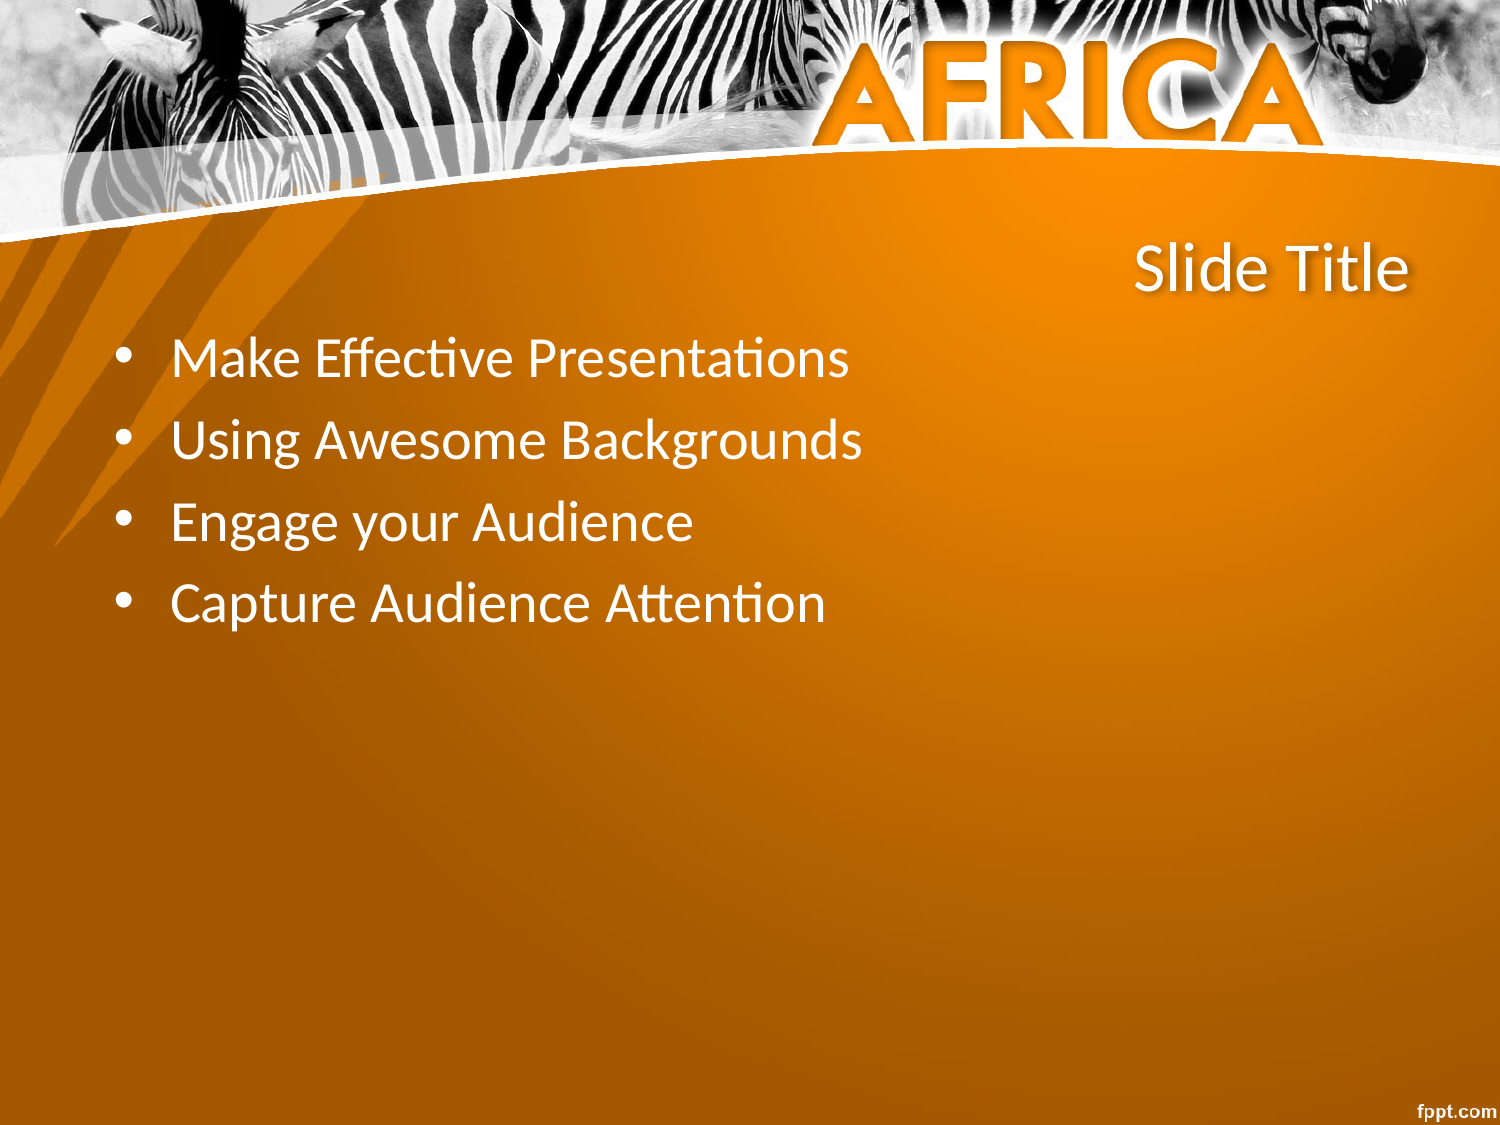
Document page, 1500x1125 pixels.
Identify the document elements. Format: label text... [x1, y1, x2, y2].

title Slide Title [98, 213, 1427, 311]
picture [0, 0, 1500, 1125]
list Make Effective Presentations Using Awesome Backgrounds Engage your Audience Capture Audience Attention [98, 311, 1427, 1039]
